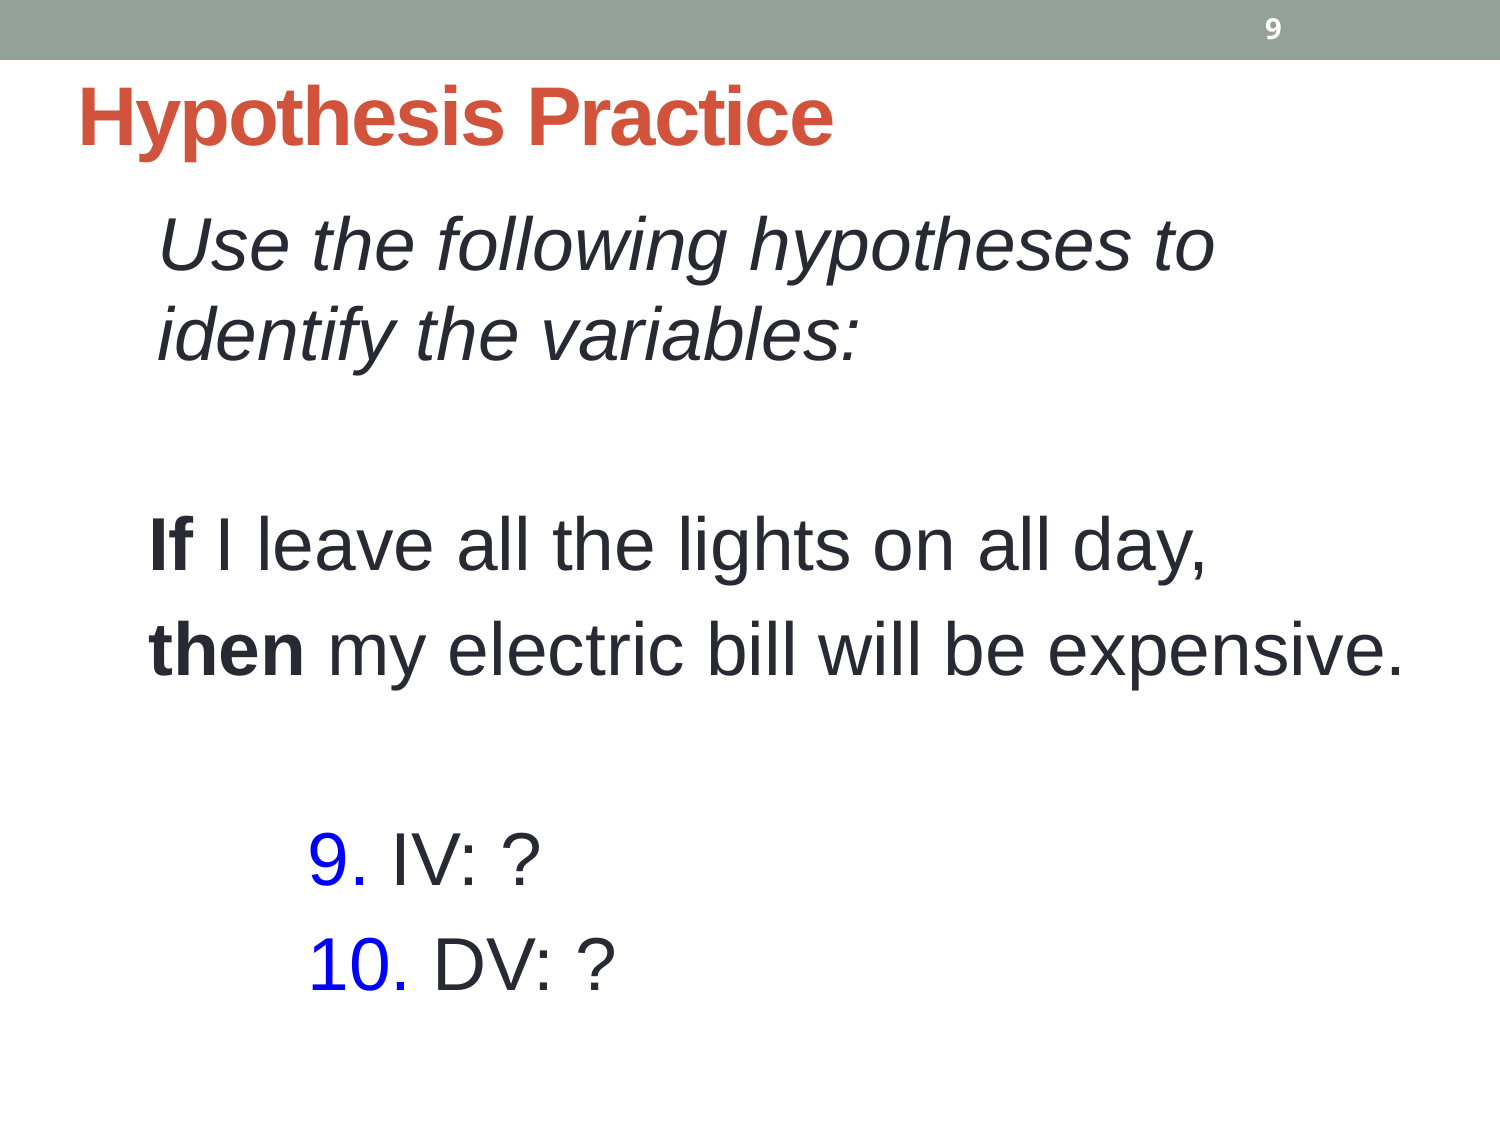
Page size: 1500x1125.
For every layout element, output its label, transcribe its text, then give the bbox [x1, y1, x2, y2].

title Hypothesis Practice [62, 37, 1413, 188]
list Use the following hypotheses to identify the variables: If I leave all the lights on all day, then my electric bill will be expensive. 9. IV: ? 10. DV: ? [112, 187, 1438, 950]
slide_number 9 [1250, 3, 1425, 57]
